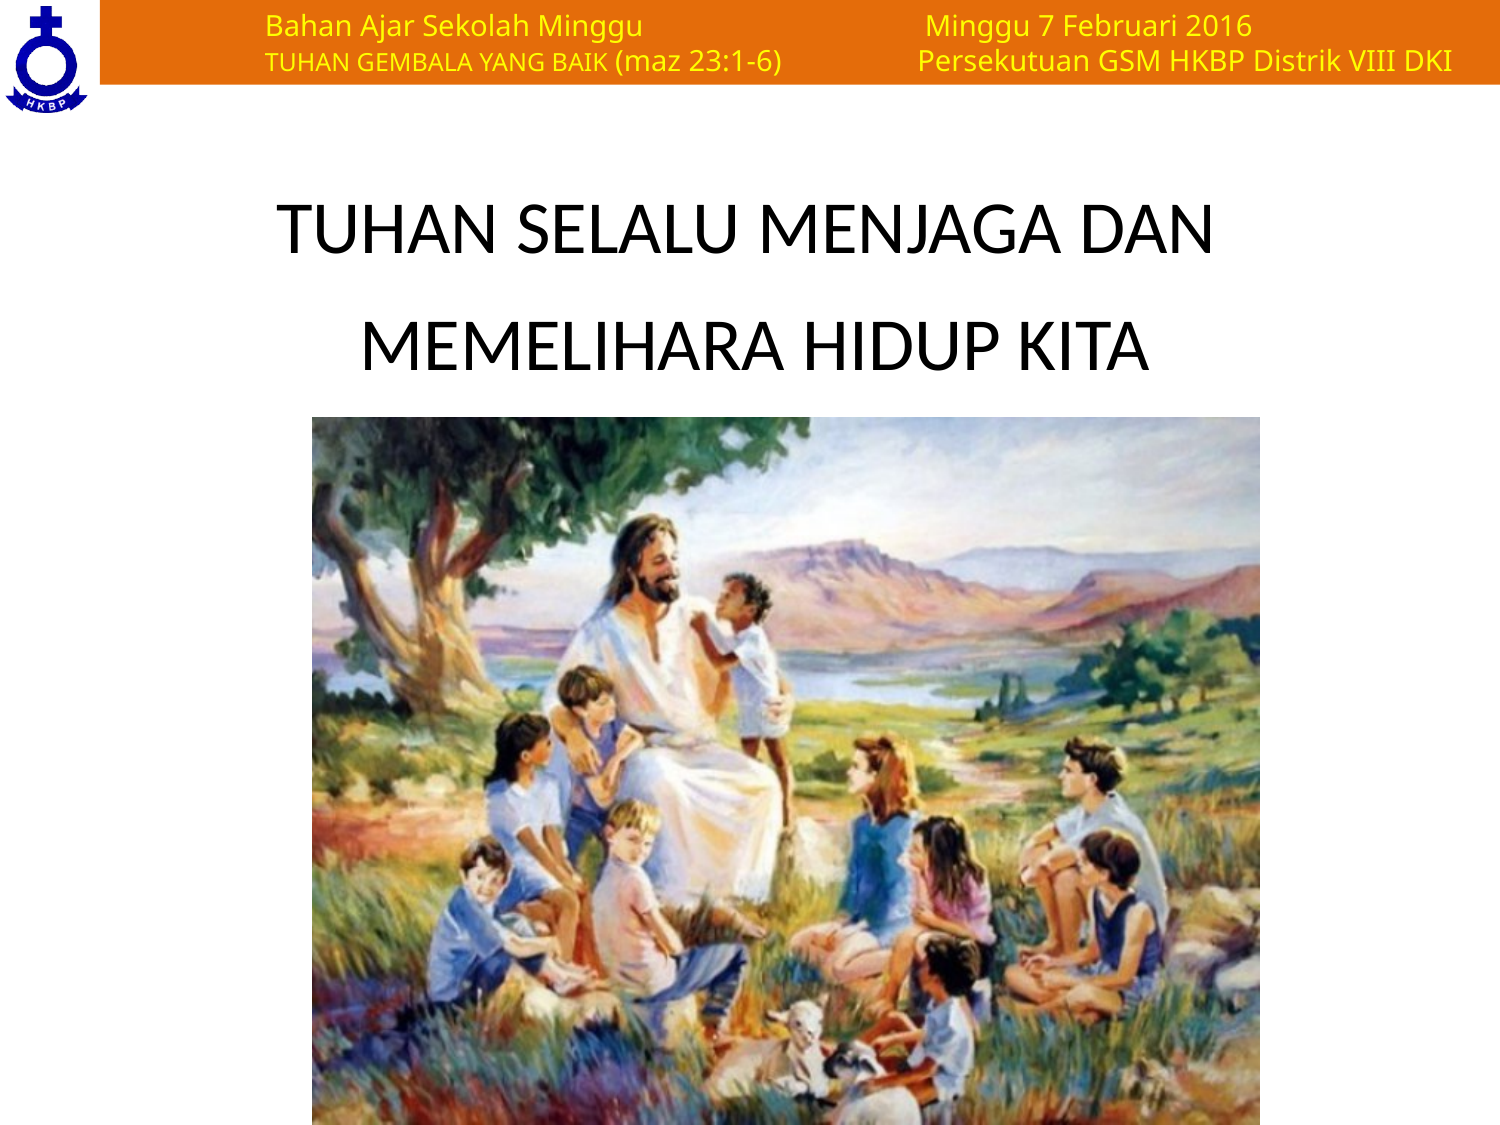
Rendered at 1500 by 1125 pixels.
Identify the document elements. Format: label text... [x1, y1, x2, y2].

title TUHAN SELALU MENJAGA DAN MEMELIHARA HIDUP KITA [35, 143, 1475, 355]
picture [5, 6, 88, 113]
picture [312, 417, 1261, 1125]
